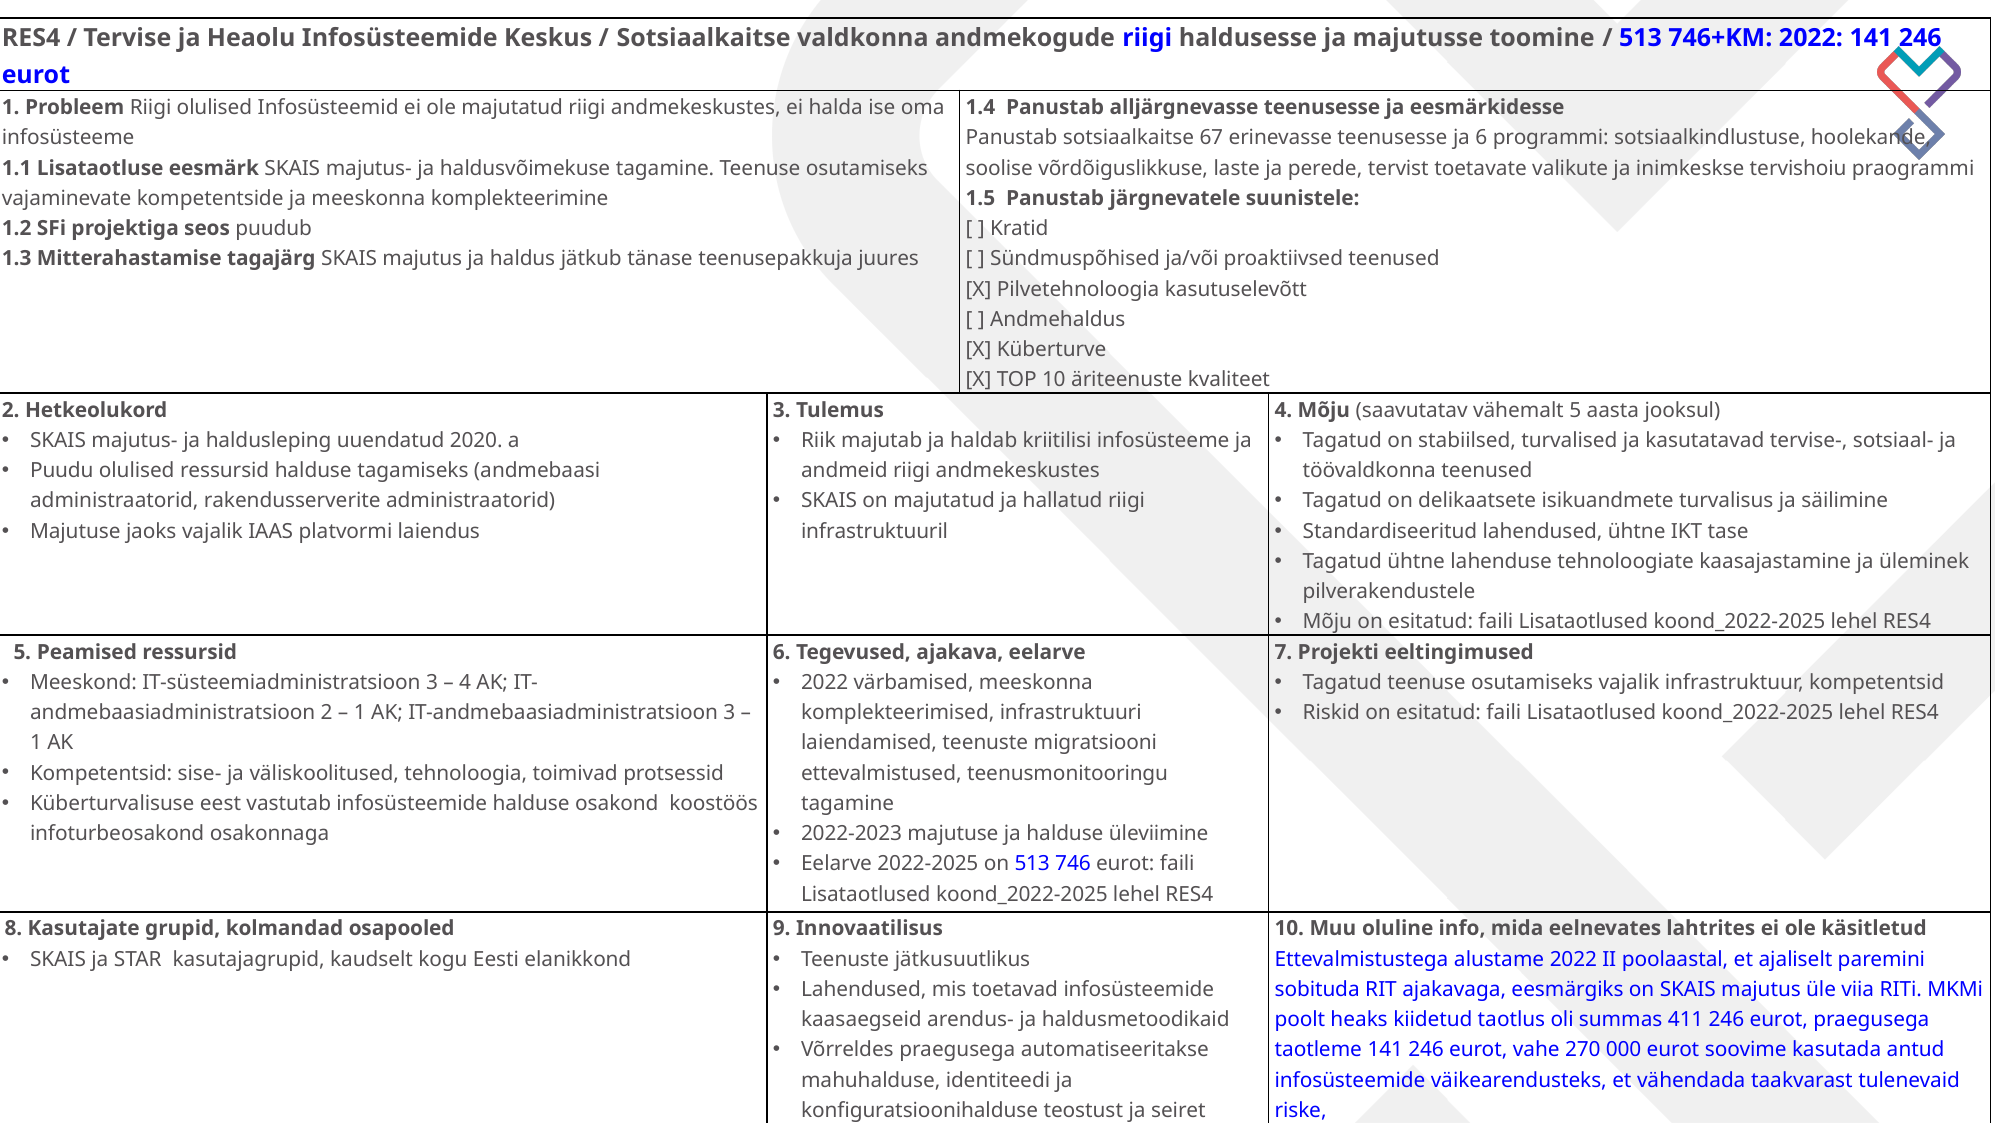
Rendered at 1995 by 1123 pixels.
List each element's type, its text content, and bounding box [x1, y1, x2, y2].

table_cell 8. Kasutajate grupid, kolmandad osapooled SKAIS ja STAR kasutajagrupid, kaudselt kogu Eesti elanikkond [0, 913, 766, 1123]
table_cell 7. Projekti eeltingimused Tagatud teenuse osutamiseks vajalik infrastruktuur, kompetentsid Riskid on esitatud: faili Lisataotlused koond_2022-2025 lehel RES4 [1269, 636, 1990, 911]
table_cell 4. Mõju (saavutatav vähemalt 5 aasta jooksul) Tagatud on stabiilsed, turvalised ja kasutatavad tervise-, sotsiaal- ja töövaldkonna teenused Tagatud on delikaatsete isikuandmete turvalisus ja säilimine Standardiseeritud lahendused, ühtne IKT tase Tagatud ühtne lahenduse tehnoloogiate kaasajastamine ja üleminek pilverakendustele Mõju on esitatud: faili Lisataotlused koond_2022-2025 lehel RES4 [1269, 394, 1990, 634]
table_cell 3. Tulemus Riik majutab ja haldab kriitilisi infosüsteeme ja andmeid riigi andmekeskustes SKAIS on majutatud ja hallatud riigi infrastruktuuril [768, 394, 1268, 634]
table_cell 9. Innovaatilisus Teenuste jätkusuutlikus Lahendused, mis toetavad infosüsteemide kaasaegseid arendus- ja haldusmetoodikaid Võrreldes praegusega automatiseeritakse mahuhalduse, identiteedi ja konfiguratsioonihalduse teostust ja seiret [768, 913, 1268, 1123]
table_cell 1.4 Panustab alljärgnevasse teenusesse ja eesmärkidesse Panustab sotsiaalkaitse 67 erinevasse teenusesse ja 6 programmi: sotsiaalkindlustuse, hoolekande, soolise võrdõiguslikkuse, laste ja perede, tervist toetavate valikute ja inimkeskse tervishoiu praogrammi 1.5 Panustab järgnevatele suunistele: [ ] Kratid [ ] Sündmuspõhised ja/või proaktiivsed teenused [X] Pilvetehnoloogia kasutuselevõtt [ ] Andmehaldus [X] Küberturve [X] TOP 10 äriteenuste kvaliteet [960, 91, 1990, 392]
table_cell 2. Hetkeolukord SKAIS majutus- ja haldusleping uuendatud 2020. a Puudu olulised ressursid halduse tagamiseks (andmebaasi administraatorid, rakendusserverite administraatorid) Majutuse jaoks vajalik IAAS platvormi laiendus [0, 394, 766, 634]
table_cell 10. Muu oluline info, mida eelnevates lahtrites ei ole käsitletud Ettevalmistustega alustame 2022 II poolaastal, et ajaliselt paremini sobituda RIT ajakavaga, eesmärgiks on SKAIS majutus üle viia RITi. MKMi poolt heaks kiidetud taotlus oli summas 411 246 eurot, praegusega taotleme 141 246 eurot, vahe 270 000 eurot soovime kasutada antud infosüsteemide väikearendusteks, et vähendada taakvarast tulenevaid riske, [1269, 913, 1990, 1123]
table_header RES4 / Tervise ja Heaolu Infosüsteemide Keskus / Sotsiaalkaitse valdkonna andmekogude riigi haldusesse ja majutusse toomine / 513 746+KM: 2022: 141 246 eurot [0, 19, 1990, 90]
table_cell 1. Probleem Riigi olulised Infosüsteemid ei ole majutatud riigi andmekeskustes, ei halda ise oma infosüsteeme 1.1 Lisataotluse eesmärk SKAIS majutus- ja haldusvõimekuse tagamine. Teenuse osutamiseks vajaminevate kompetentside ja meeskonna komplekteerimine 1.2 SFi projektiga seos puudub 1.3 Mitterahastamise tagajärg SKAIS majutus ja haldus jätkub tänase teenusepakkuja juures [0, 91, 959, 392]
table_cell 6. Tegevused, ajakava, eelarve 2022 värbamised, meeskonna komplekteerimised, infrastruktuuri laiendamised, teenuste migratsiooni ettevalmistused, teenusmonitooringu tagamine 2022-2023 majutuse ja halduse üleviimine Eelarve 2022-2025 on 513 746 eurot: faili Lisataotlused koond_2022-2025 lehel RES4 [768, 636, 1268, 911]
table_cell 5. Peamised ressursid Meeskond: IT-süsteemiadministratsioon 3 – 4 AK; IT-andmebaasiadministratsioon 2 – 1 AK; IT-andmebaasiadministratsioon 3 – 1 AK Kompetentsid: sise- ja väliskoolitused, tehnoloogia, toimivad protsessid Küberturvalisuse eest vastutab infosüsteemide halduse osakond koostöös infoturbeosakond osakonnaga [0, 636, 766, 911]
